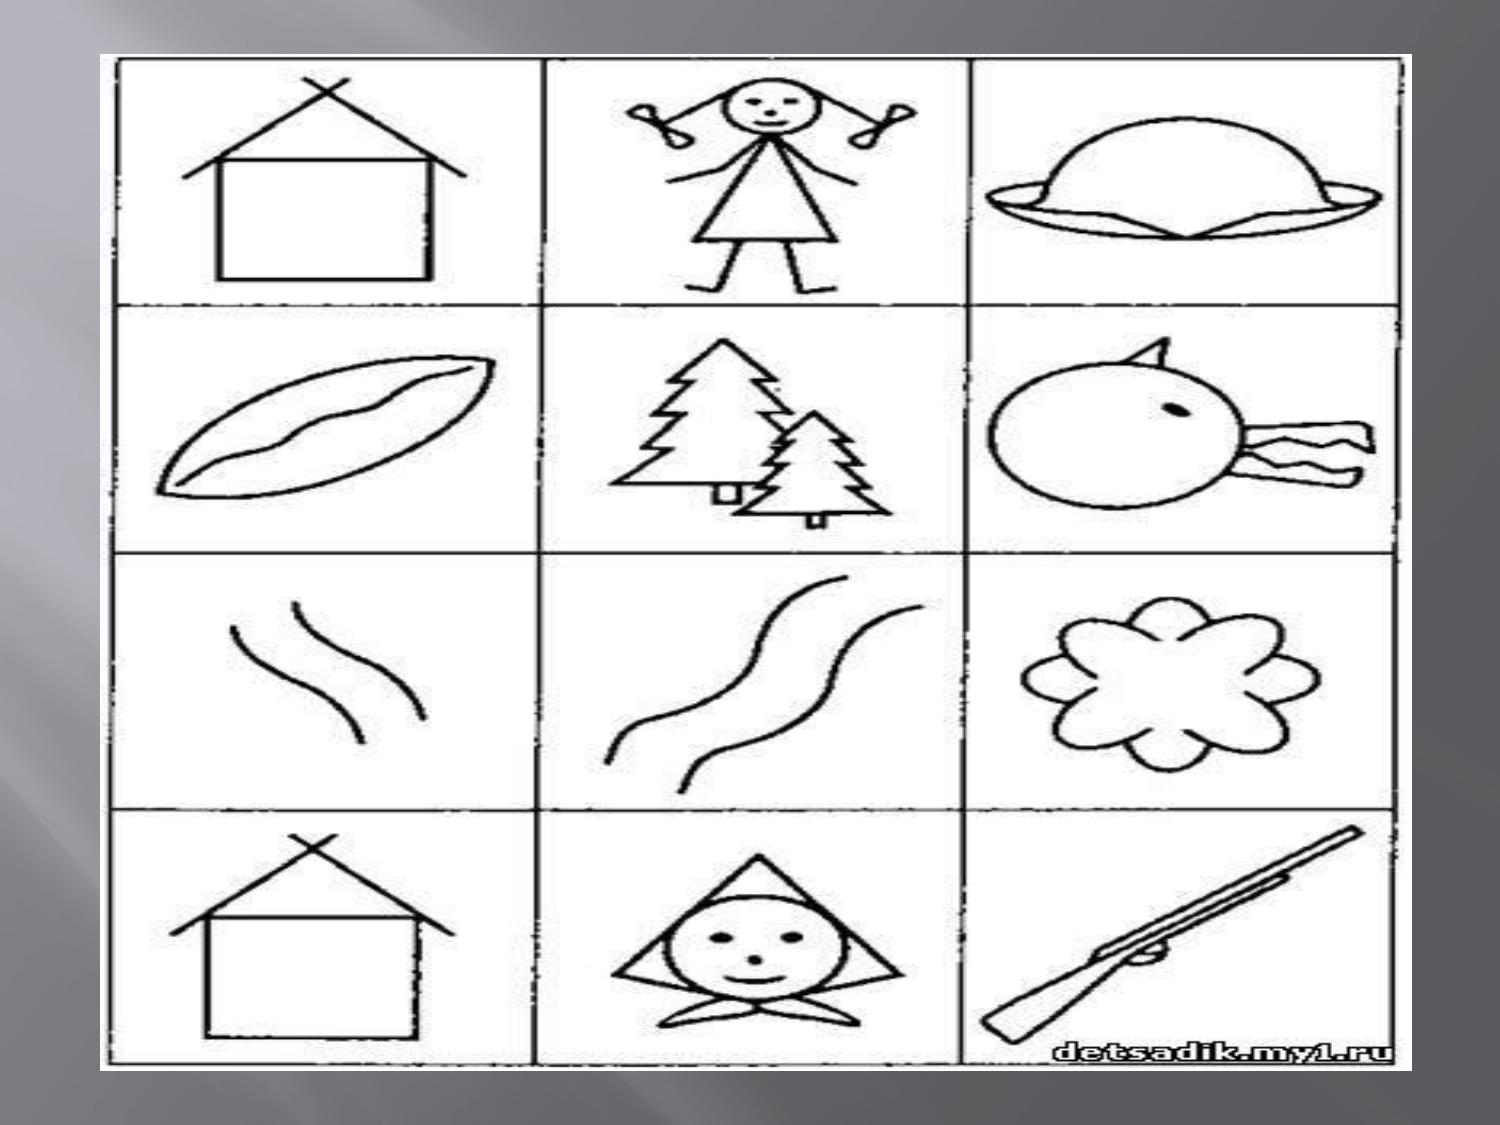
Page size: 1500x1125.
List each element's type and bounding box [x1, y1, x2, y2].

picture [100, 54, 1412, 1071]
